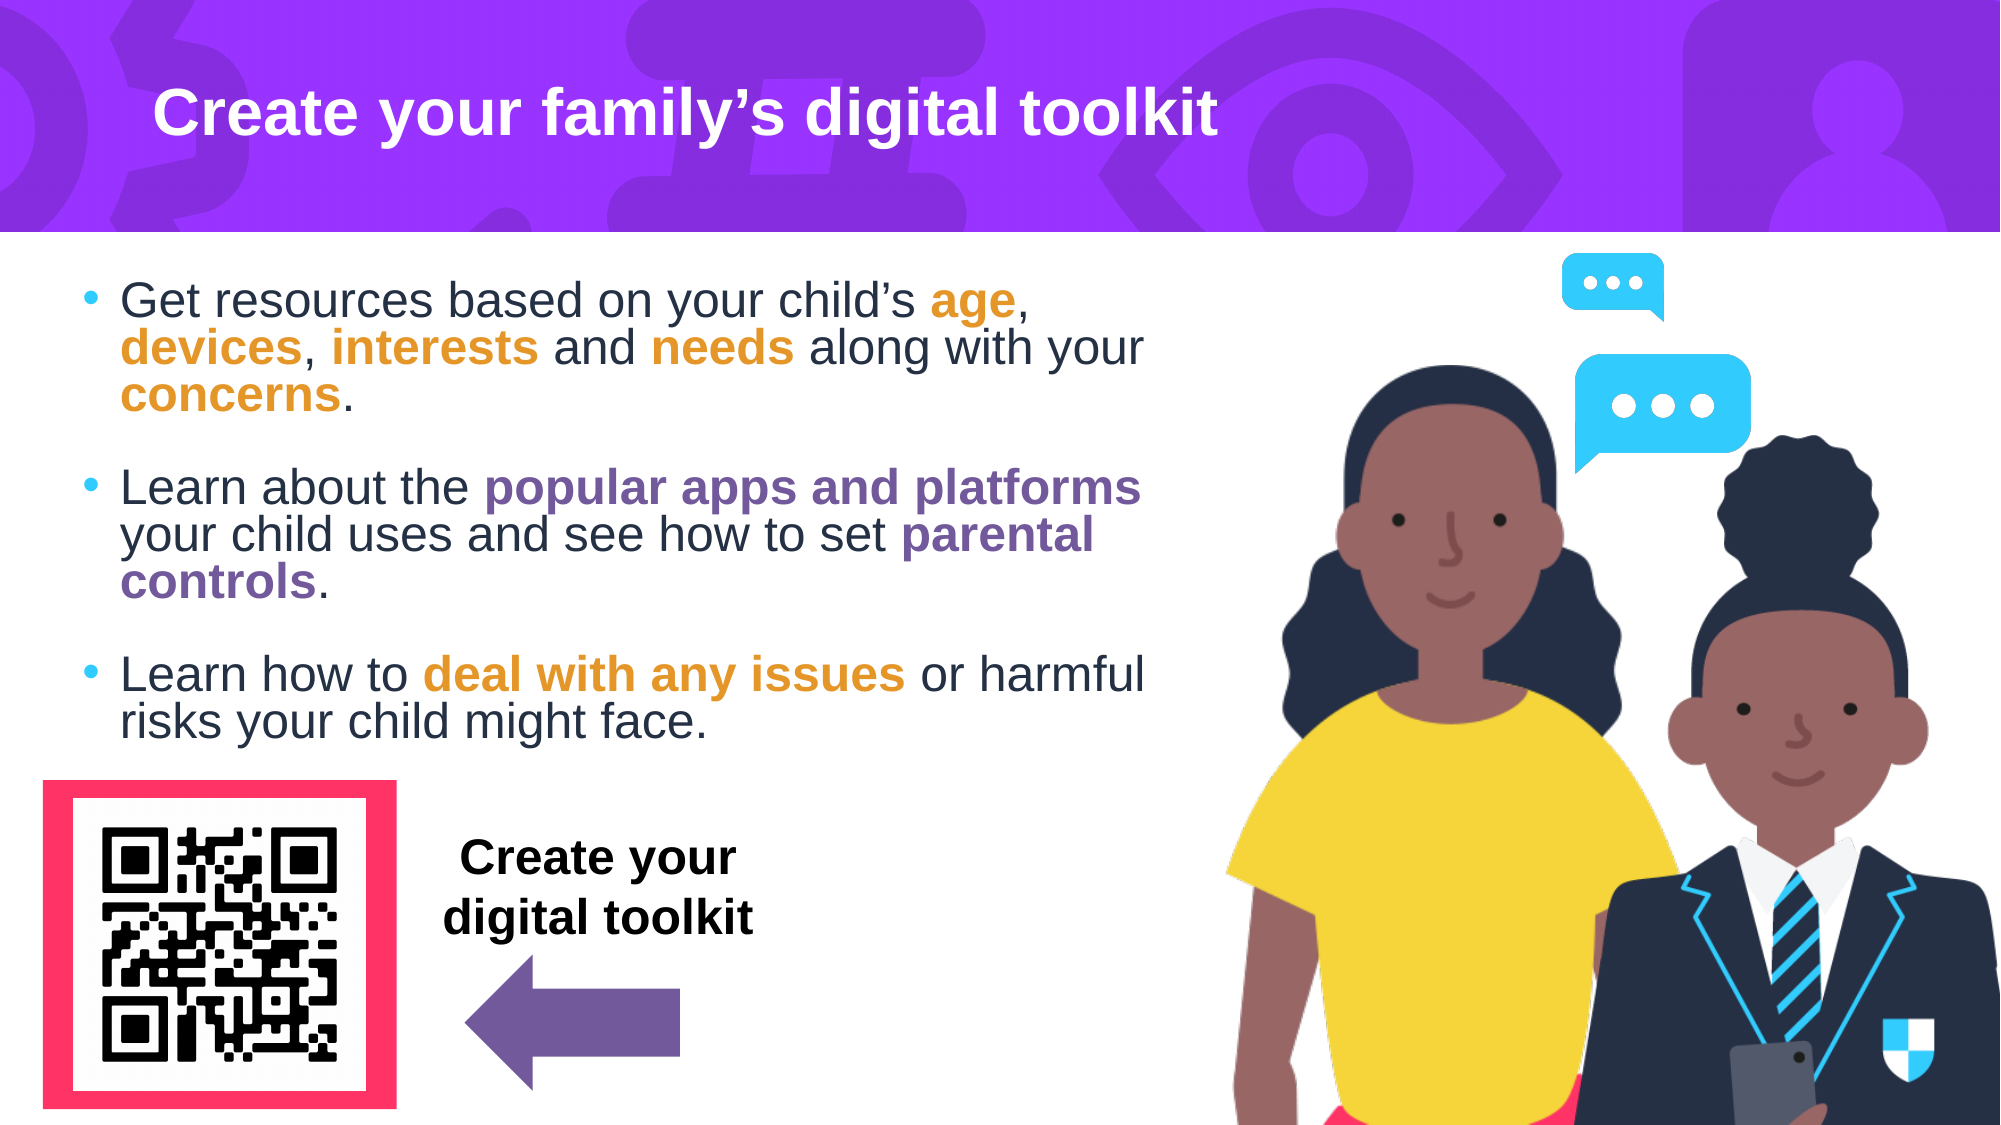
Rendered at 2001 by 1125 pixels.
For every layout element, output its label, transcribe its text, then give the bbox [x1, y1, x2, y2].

text_box Create your digital toolkit [421, 816, 776, 952]
picture [1177, 252, 2000, 1125]
list Get resources based on your child’s age, devices, interests and needs along with your concerns. Learn about the popular apps and platforms your child uses and see how to set parental controls. Learn how to deal with any issues or harmful risks your child might face. [67, 272, 1251, 794]
picture [73, 797, 367, 1092]
text_box [462, 950, 682, 1095]
text_box [41, 778, 398, 1111]
picture [0, 0, 2000, 233]
